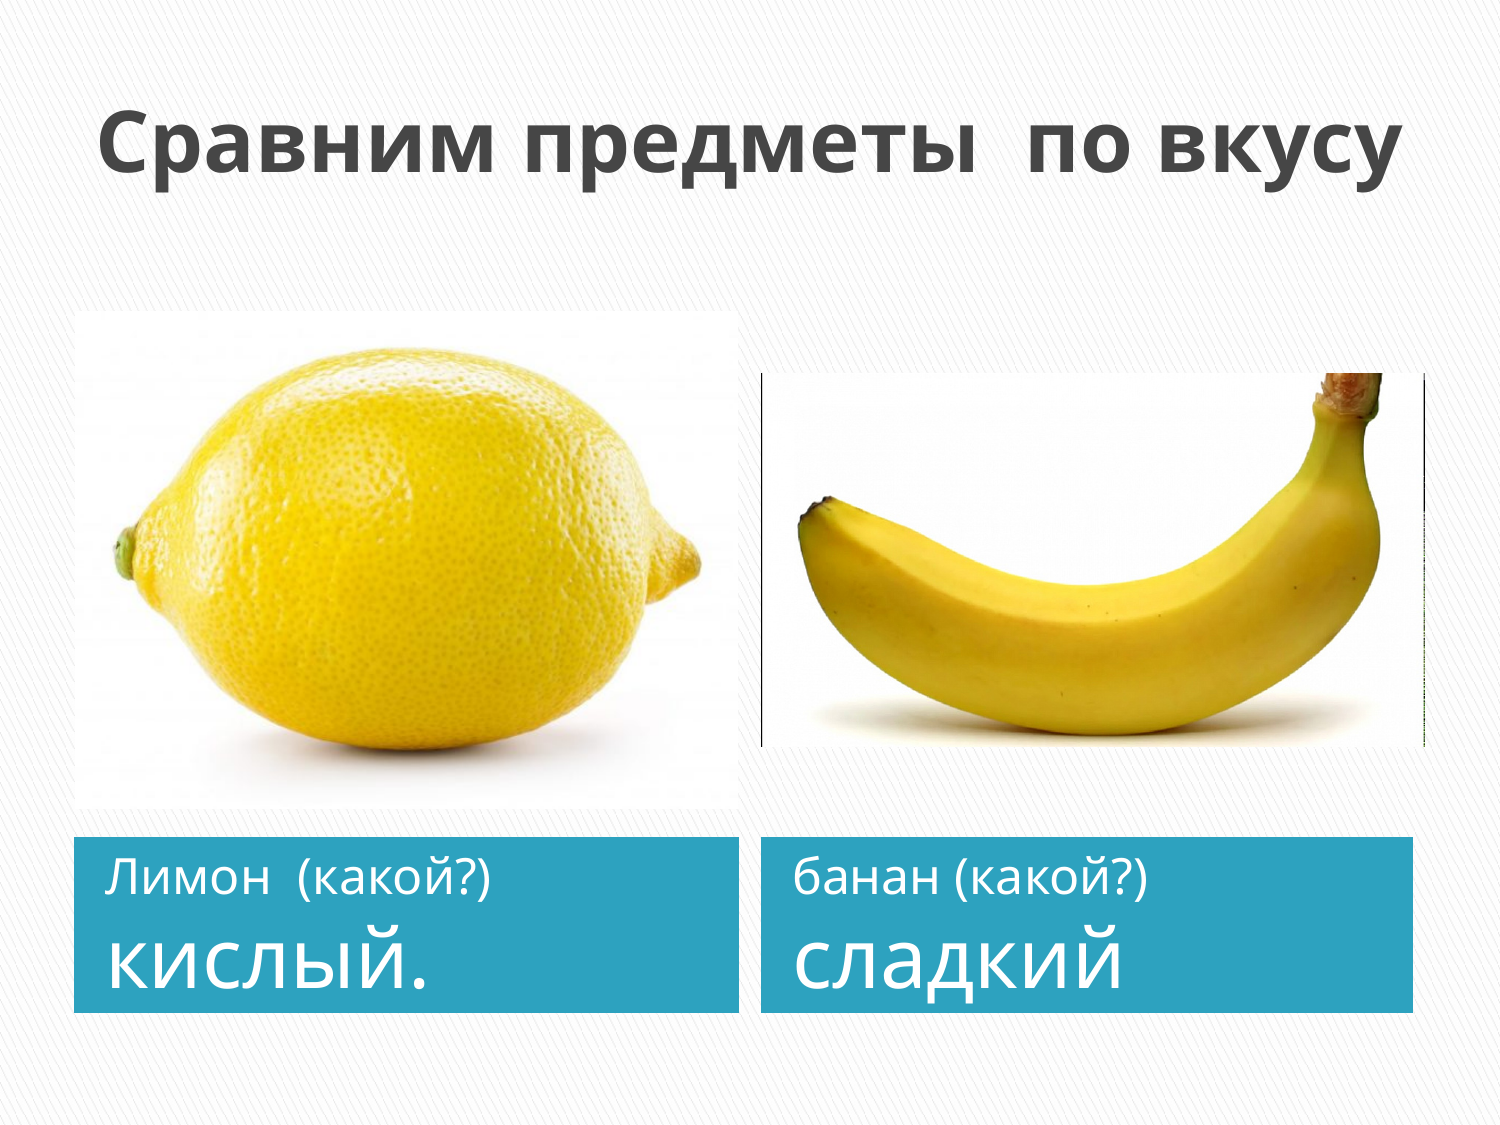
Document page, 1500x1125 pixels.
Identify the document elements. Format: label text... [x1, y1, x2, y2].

list Лимон (какой?) кислый. [74, 837, 739, 1013]
list банан (какой?) сладкий [761, 837, 1413, 1013]
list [761, 373, 1426, 747]
title Сравним предметы по вкусу [75, 44, 1425, 233]
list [74, 311, 738, 810]
